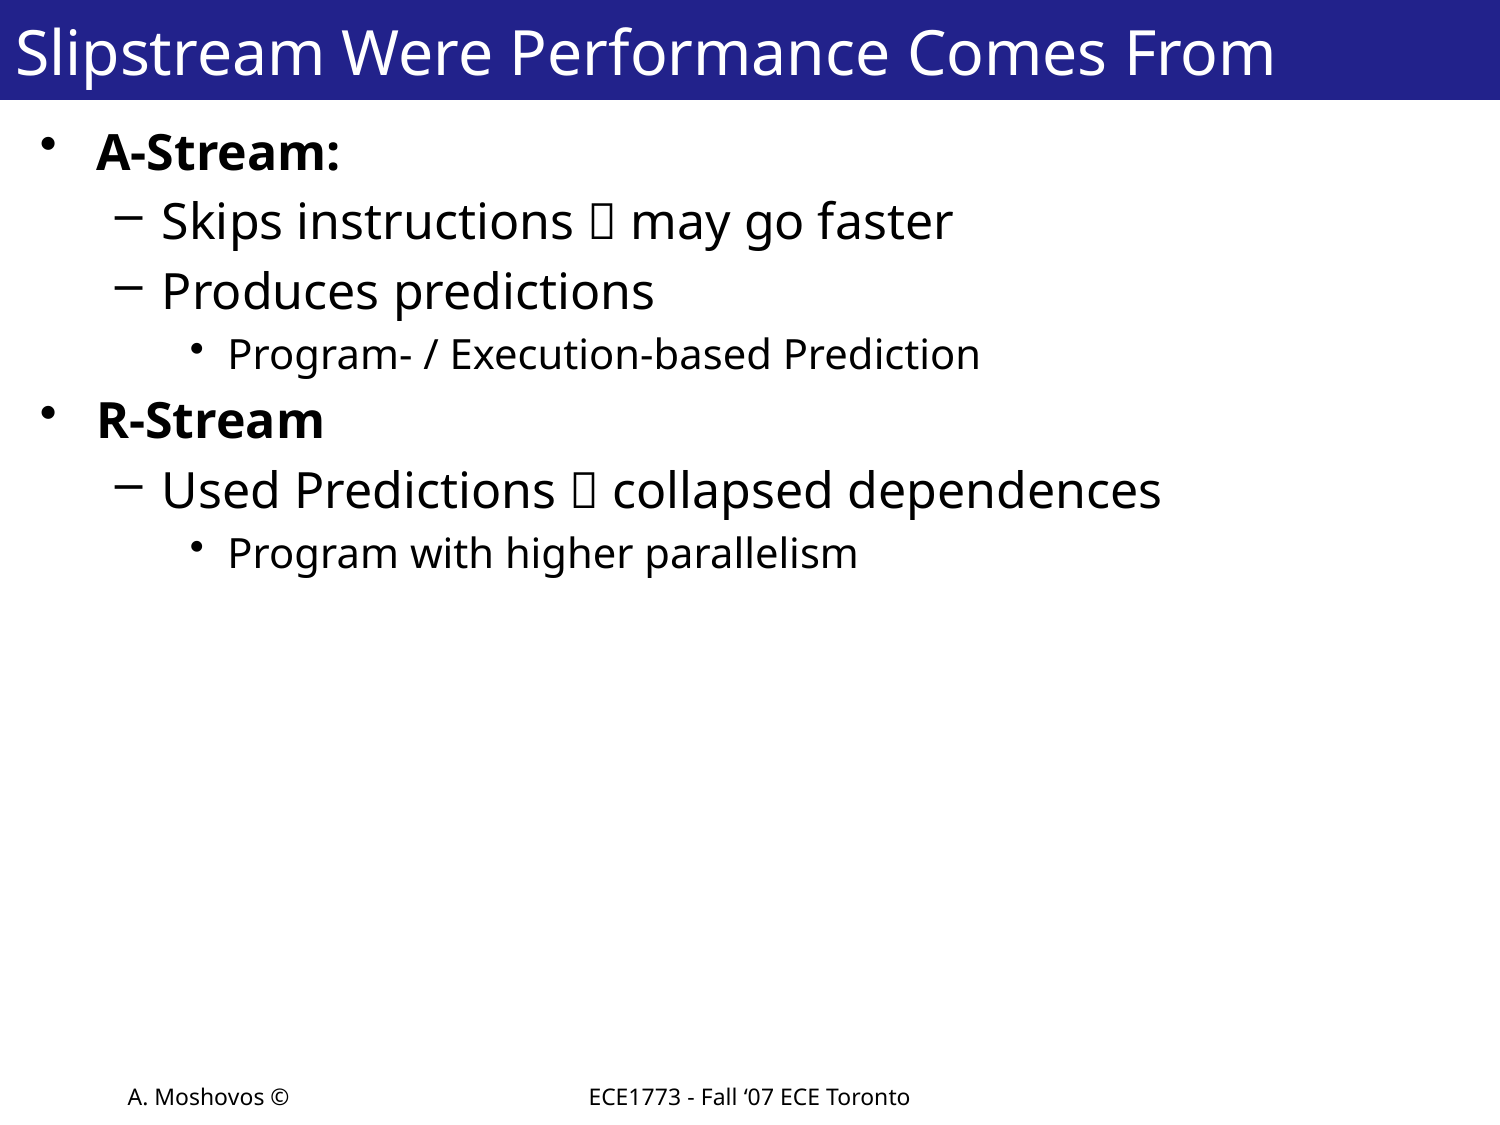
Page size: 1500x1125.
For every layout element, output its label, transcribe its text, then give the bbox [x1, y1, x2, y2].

list A-Stream: Skips instructions  may go faster Produces predictions Program- / Execution-based Prediction R-Stream Used Predictions  collapsed dependences Program with higher parallelism [24, 112, 1476, 1076]
slide_number A. Moshovos © [112, 1074, 426, 1125]
footer ECE1773 - Fall ‘07 ECE Toronto [487, 1074, 1013, 1125]
title Slipstream Were Performance Comes From [0, 0, 1500, 101]
